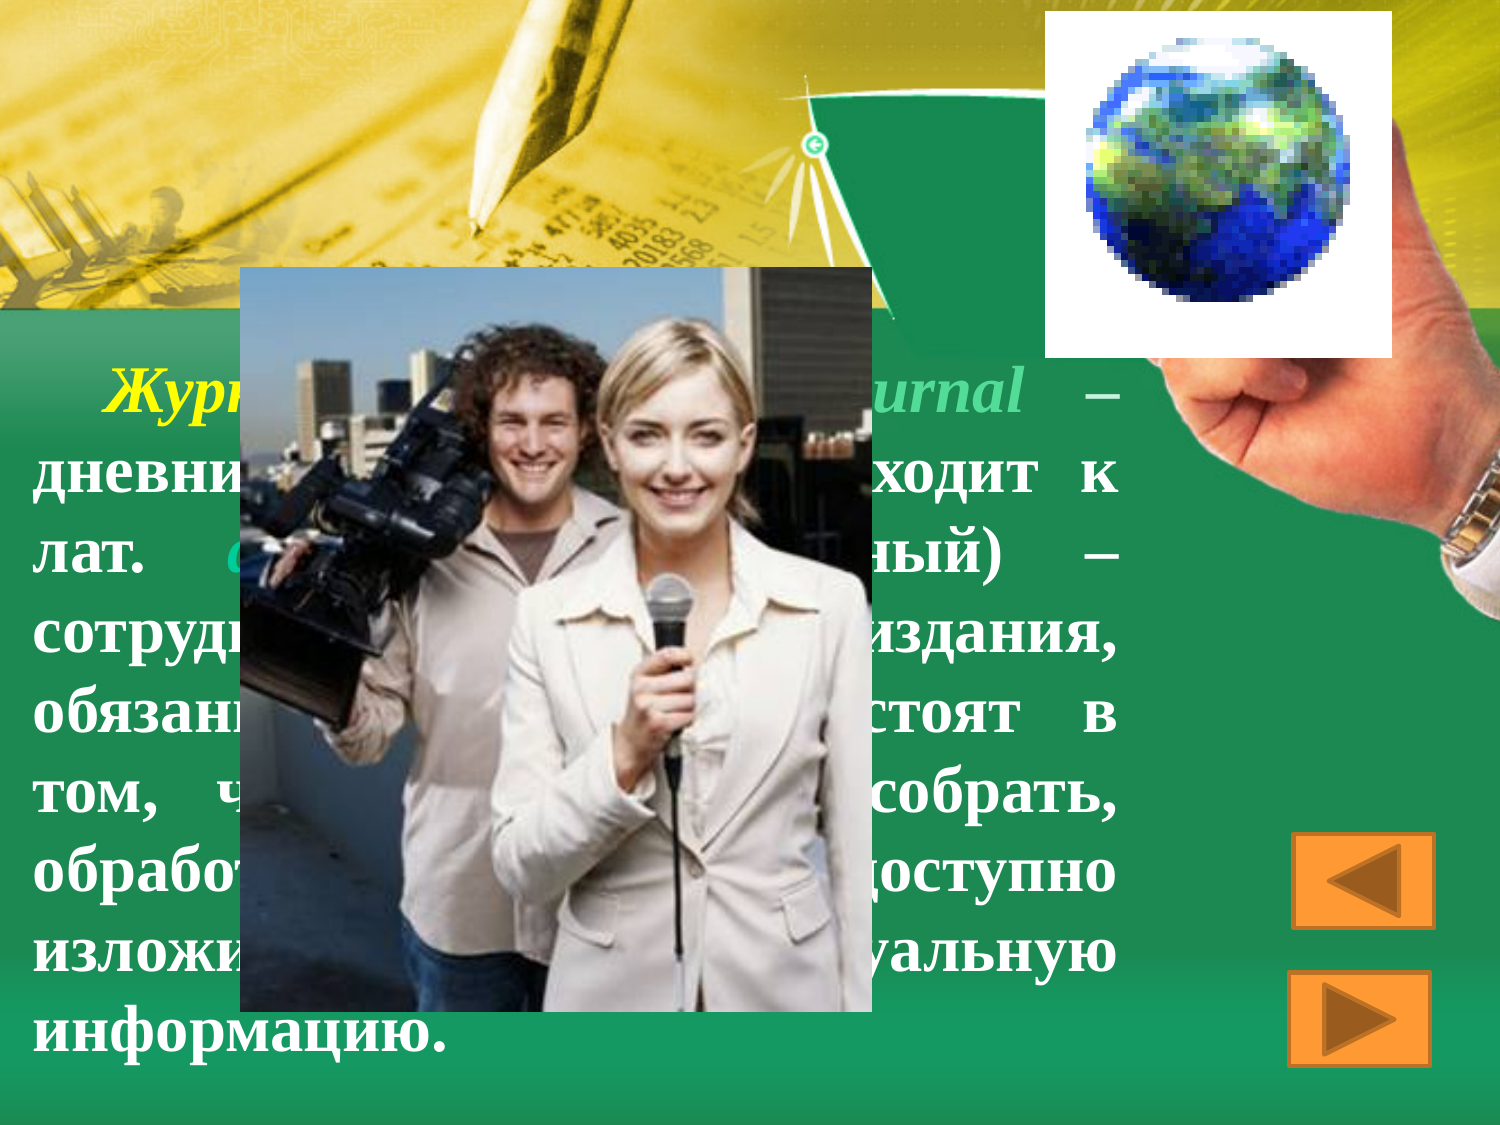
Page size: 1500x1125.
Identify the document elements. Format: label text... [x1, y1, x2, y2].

text_box [1291, 832, 1436, 930]
text_box [1287, 970, 1432, 1068]
list Журналист (от фр. journal – дневник, jour – день; восходит к лат. diurna – ежедневный) – сотрудник периодического издания, обязанности которого состоят в том, чтобы оперативно собрать, обработать, грамотно и доступно изложить актуальную информацию. [17, 337, 1135, 1093]
picture [0, 0, 1500, 1012]
